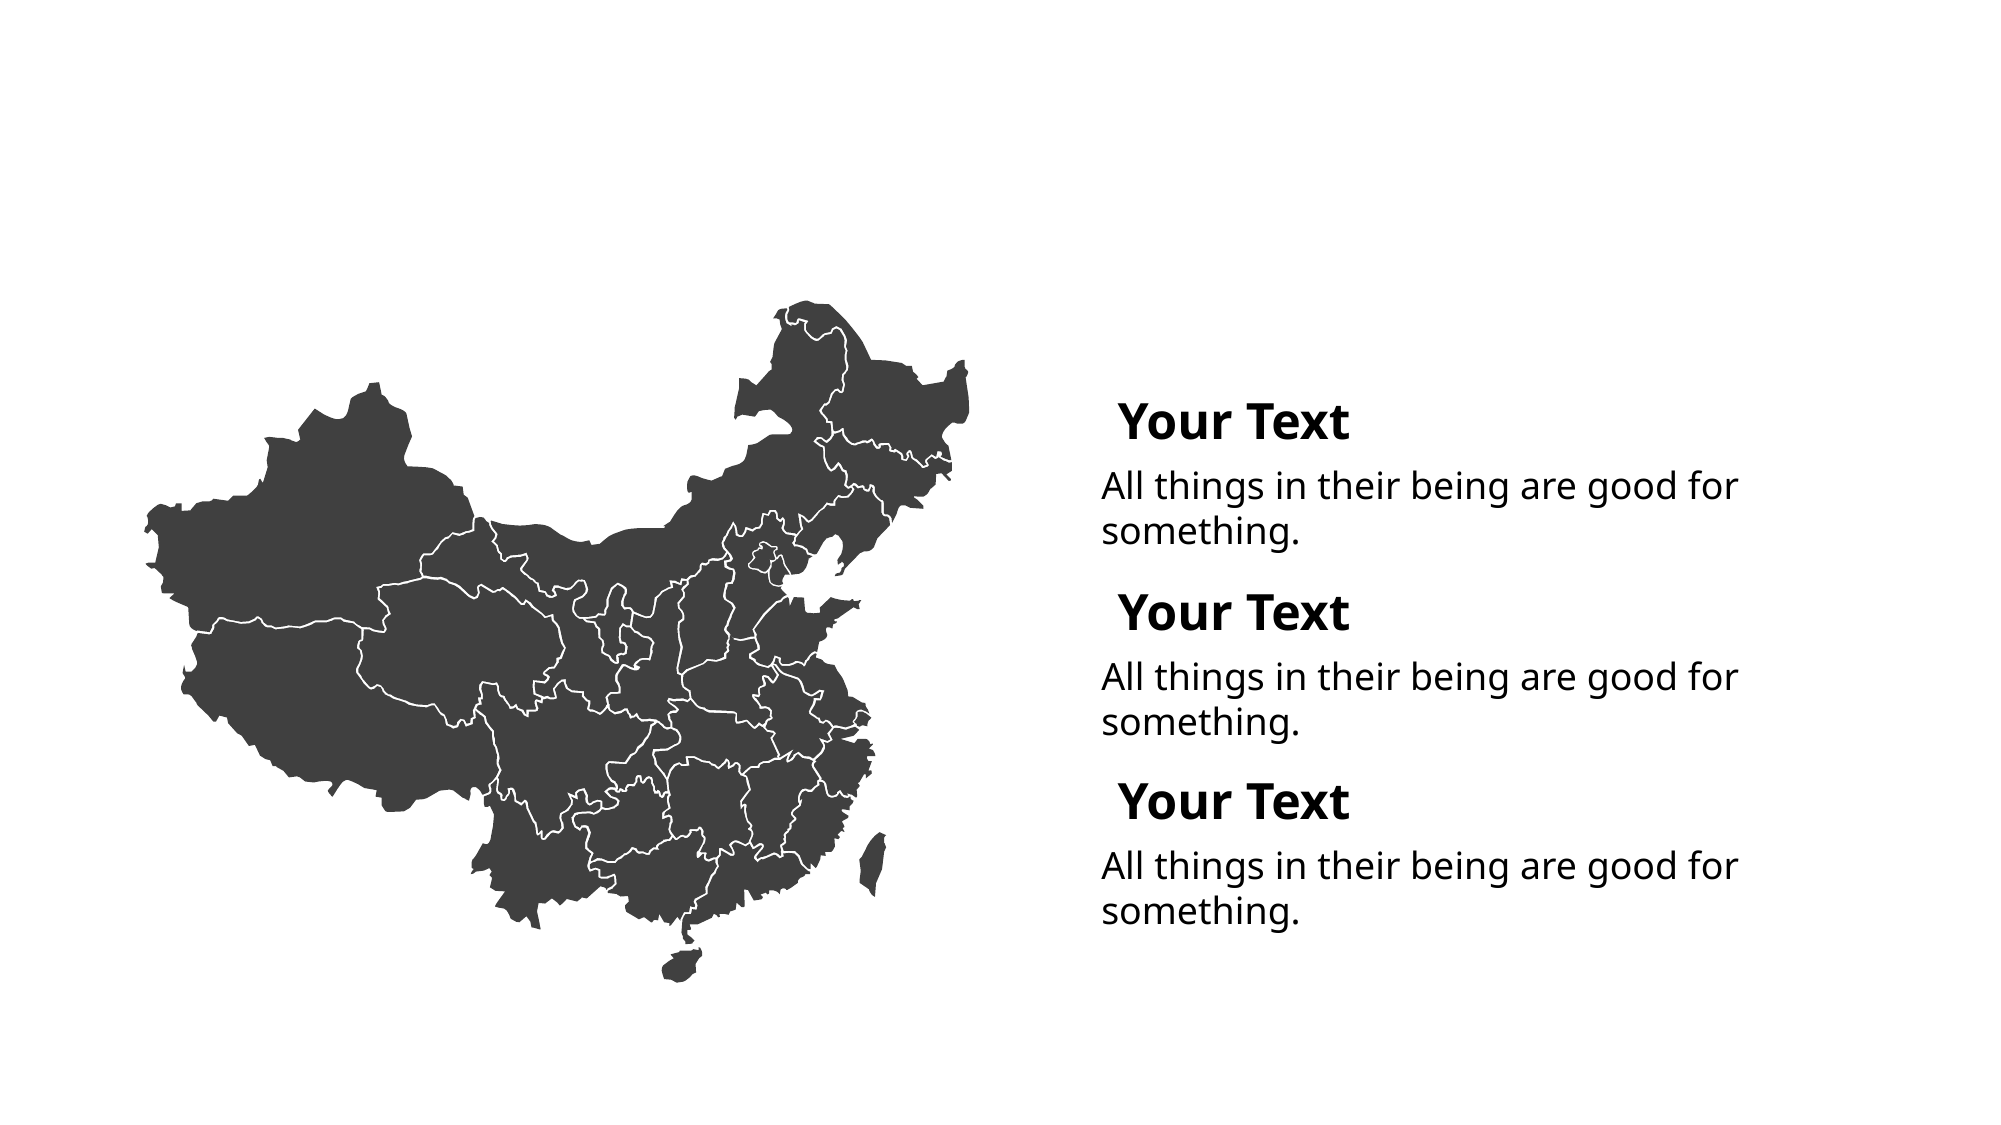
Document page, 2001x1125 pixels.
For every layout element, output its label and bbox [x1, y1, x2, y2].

text_box [1086, 572, 1844, 752]
text_box [1086, 761, 1844, 941]
text_box [1086, 382, 1844, 561]
text_box [144, 300, 970, 983]
